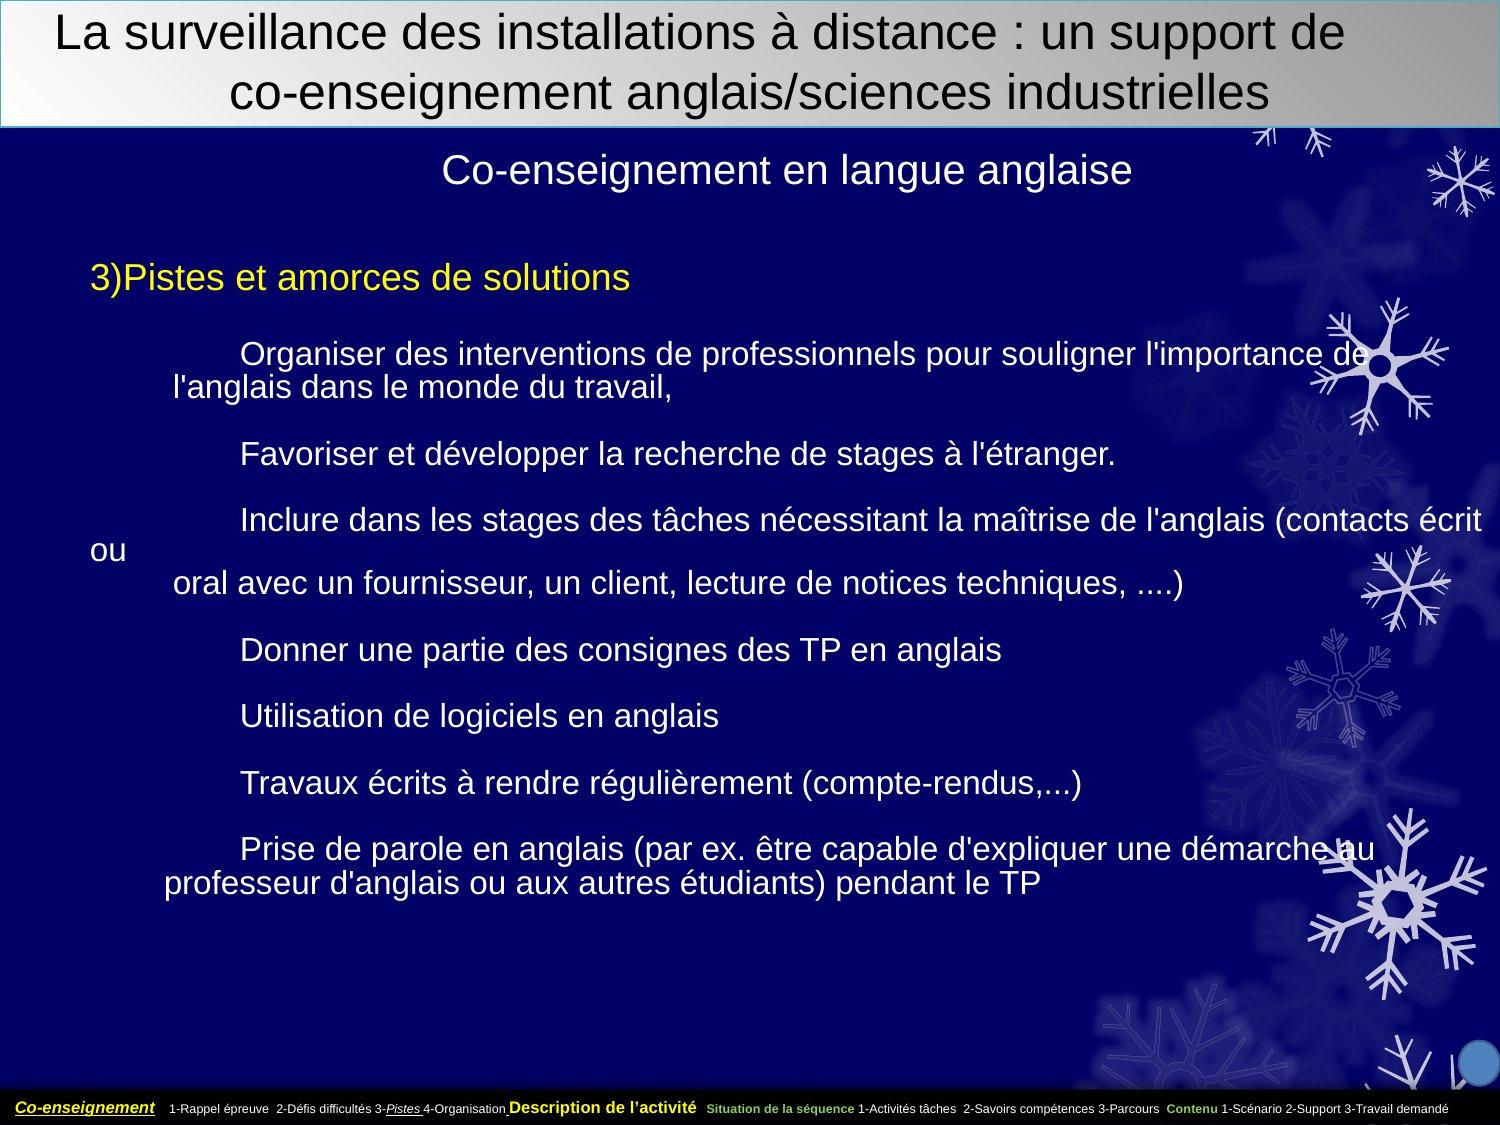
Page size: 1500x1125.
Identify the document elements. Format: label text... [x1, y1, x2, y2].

title La surveillance des installations à distance : un support de co-enseignement anglais/sciences industrielles [0, 0, 1500, 128]
text_box Co-enseignement en langue anglaise 3)Pistes et amorces de solutions Organiser des interventions de professionnels pour souligner l'importance de l'anglais dans le monde du travail, Favoriser et développer la recherche de stages à l'étranger. Inclure dans les stages des tâches nécessitant la maîtrise de l'anglais (contacts écrit ou oral avec un fournisseur, un client, lecture de notices techniques, ....) Donner une partie des consignes des TP en anglais Utilisation de logiciels en anglais Travaux écrits à rendre régulièrement (compte-rendus,...) Prise de parole en anglais (par ex. être capable d'expliquer une démarche au professeur d'anglais ou aux autres étudiants) pendant le TP [0, 135, 1500, 986]
text_box [1457, 1039, 1500, 1087]
text_box Co-enseignement 1-Rappel épreuve 2-Défis difficultés 3-Pistes 4-Organisation Description de l’activité Situation de la séquence 1-Activités tâches 2-Savoirs compétences 3-Parcours Contenu 1-Scénario 2-Support 3-Travail demandé [0, 1089, 1500, 1125]
